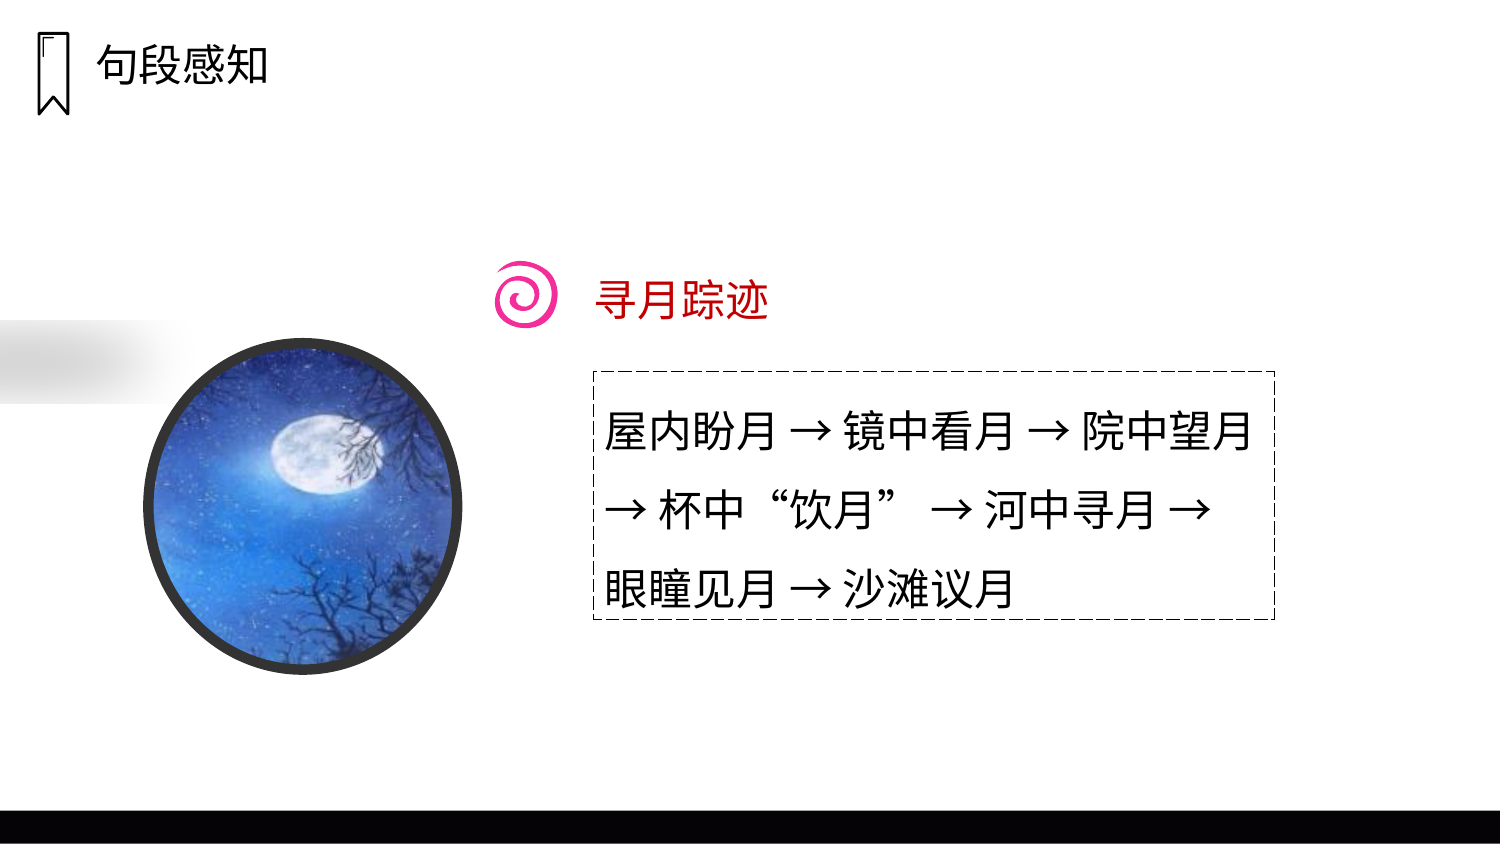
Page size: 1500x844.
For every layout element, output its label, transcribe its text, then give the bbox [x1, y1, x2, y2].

text_box [494, 260, 558, 329]
text_box 寻月踪迹 [582, 254, 1189, 344]
text_box 句段感知 [83, 32, 282, 96]
text_box 屋内盼月 → 镜中看月 → 院中望月 → 杯中“饮月” → 河中寻月 → 眼瞳见月 → 沙滩议月 [593, 371, 1275, 620]
picture [148, 343, 458, 670]
